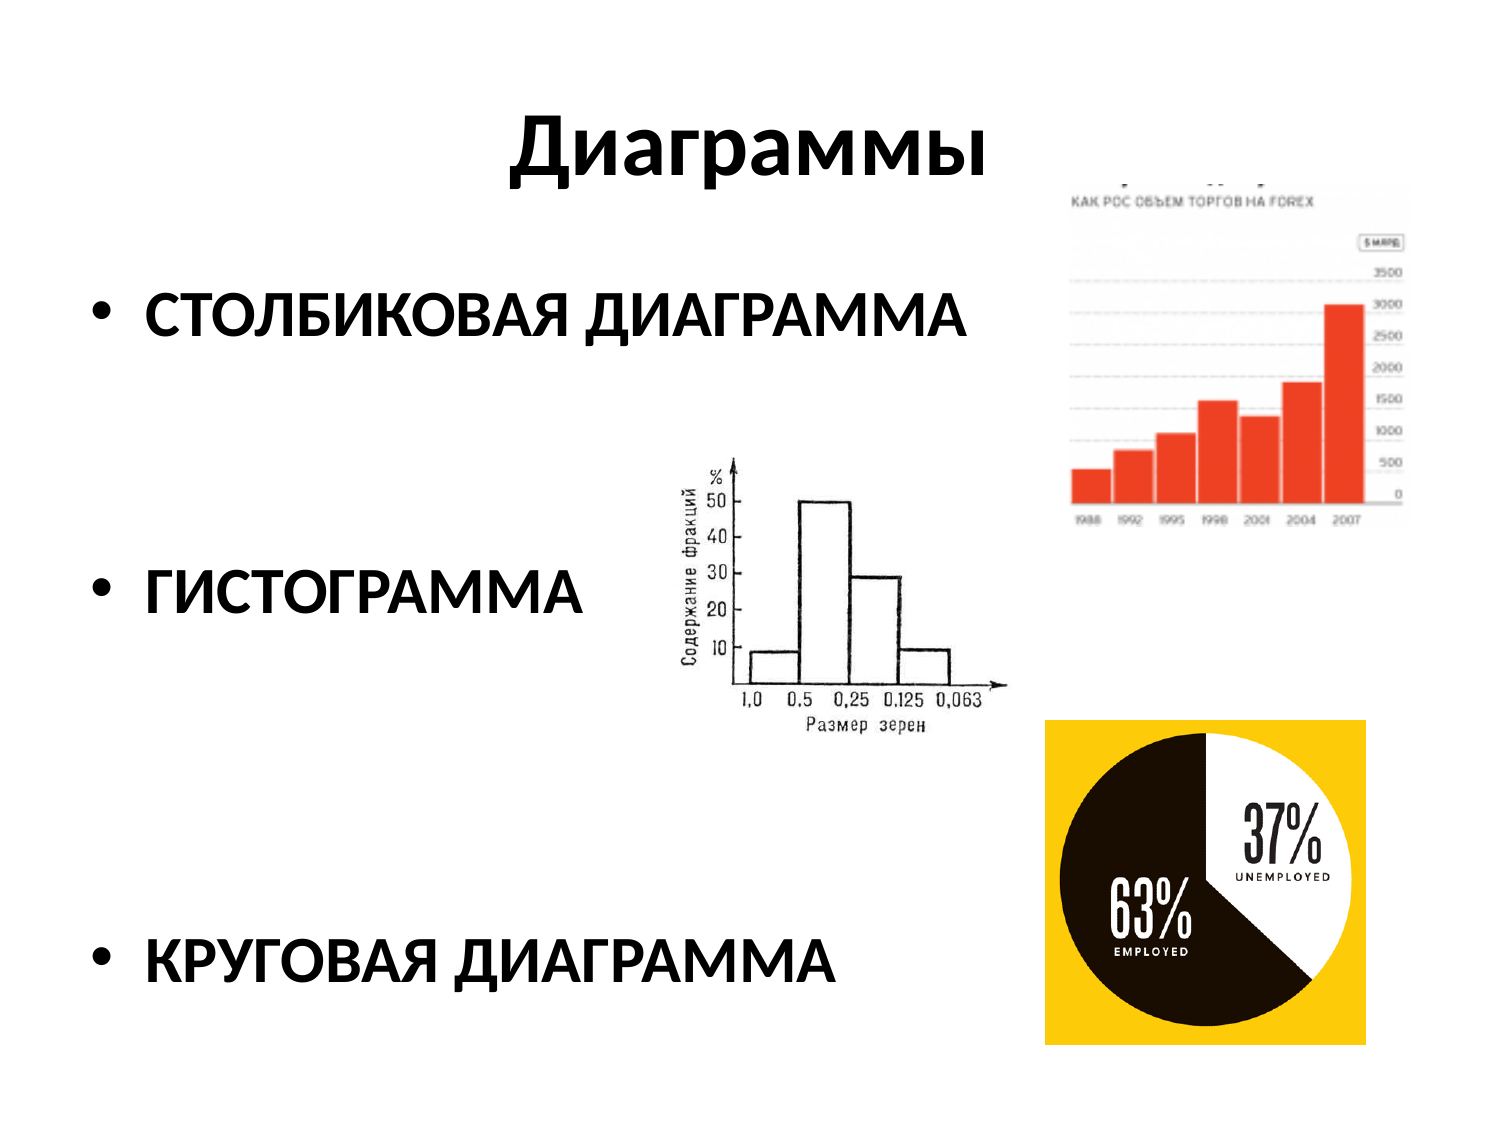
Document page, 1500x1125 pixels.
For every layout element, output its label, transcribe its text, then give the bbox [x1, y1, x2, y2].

picture [1045, 720, 1366, 1045]
list СТОЛБИКОВАЯ ДИАГРАММА ГИСТОГРАММА КРУГОВАЯ ДИАГРАММА [75, 262, 1425, 1005]
title Диаграммы [75, 45, 1425, 233]
picture [1068, 184, 1412, 528]
picture [667, 444, 1019, 736]
